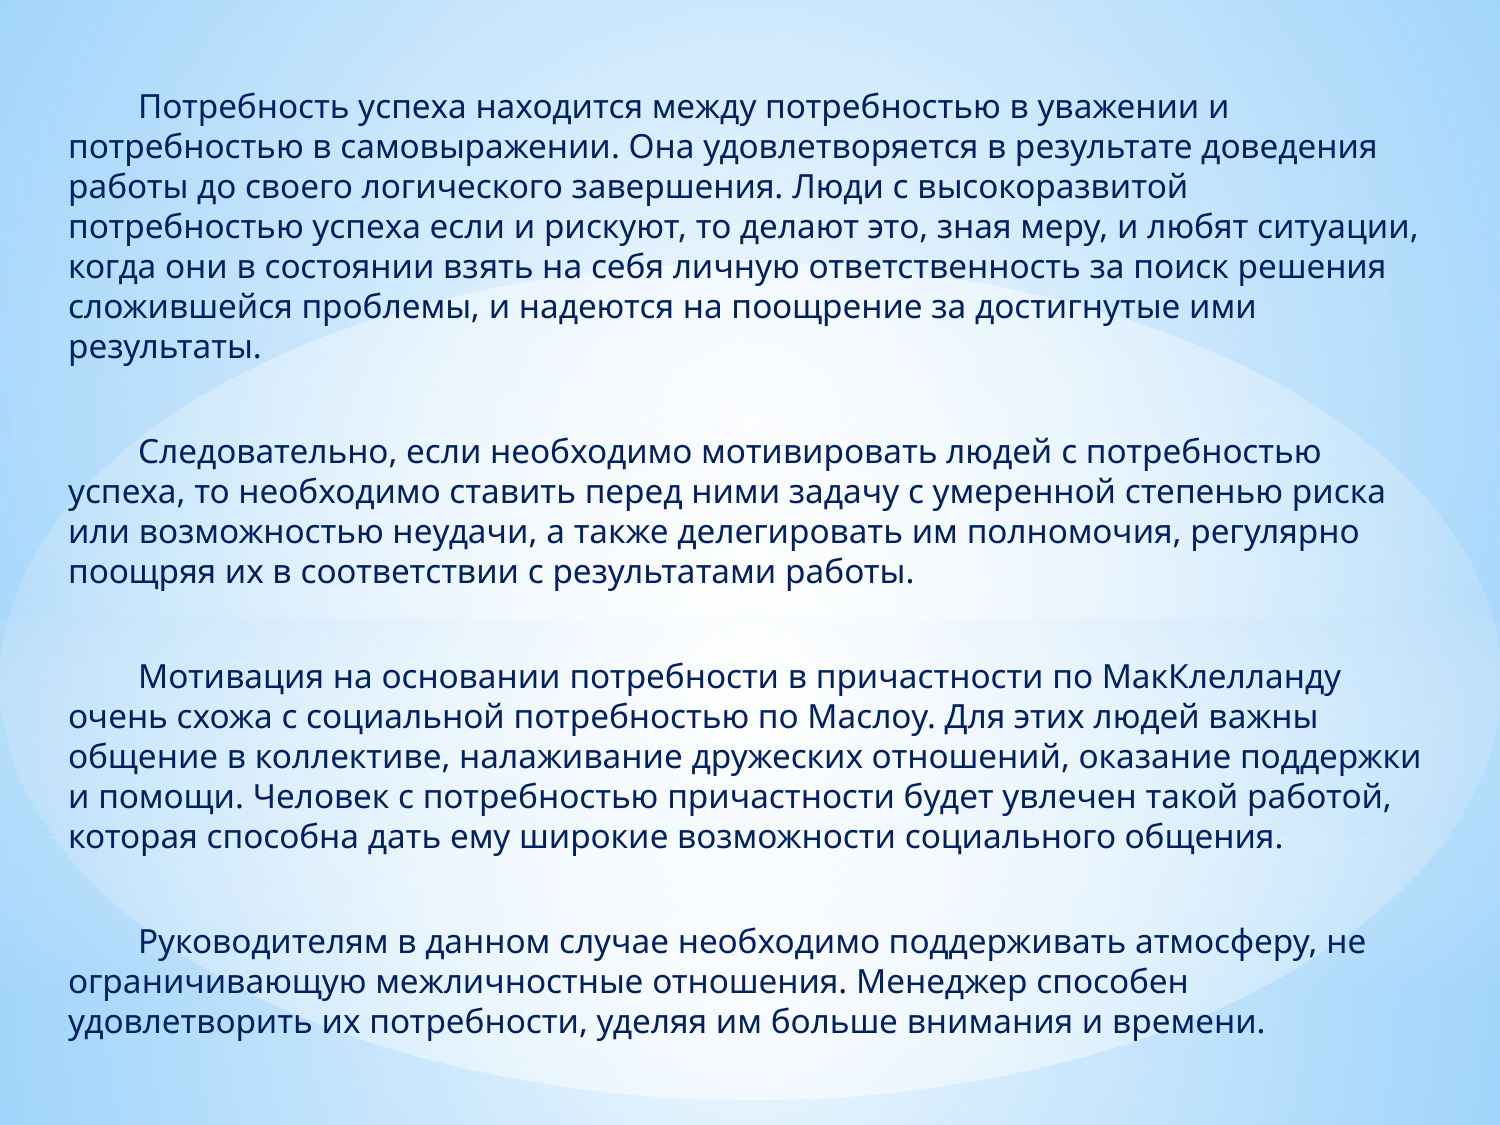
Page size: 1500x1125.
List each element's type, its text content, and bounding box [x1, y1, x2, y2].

list Потребность успеха находится между потребностью в уважении и потребностью в самовыражении. Она удовлетворяется в результате доведения работы до своего логического завершения. Люди с высокоразвитой потребностью успеха если и рискуют, то делают это, зная меру, и любят ситуации, когда они в состоянии взять на себя личную ответственность за поиск решения сложившейся проблемы, и надеются на поощрение за достигнутые ими результаты. Следовательно, если необходимо мотивировать людей с потребностью успеха, то необходимо ставить перед ними задачу с умеренной степенью риска или возможностью неудачи, а также делегировать им полномочия, регулярно поощряя их в соответствии с результатами работы. Мотивация на основании потребности в причастности по МакКлелланду очень схожа с социальной потребностью по Маслоу. Для этих людей важны общение в коллективе, налаживание дружеских отношений, оказание поддержки и помощи. Человек с потребностью причастности будет увлечен такой работой, которая способна дать ему широкие возможности социального общения. Руководителям в данном случае необходимо поддерживать атмосферу, не ограничивающую межличностные отношения. Менеджер способен удовлетворить их потребности, уделяя им больше внимания и времени. [53, 78, 1447, 1083]
